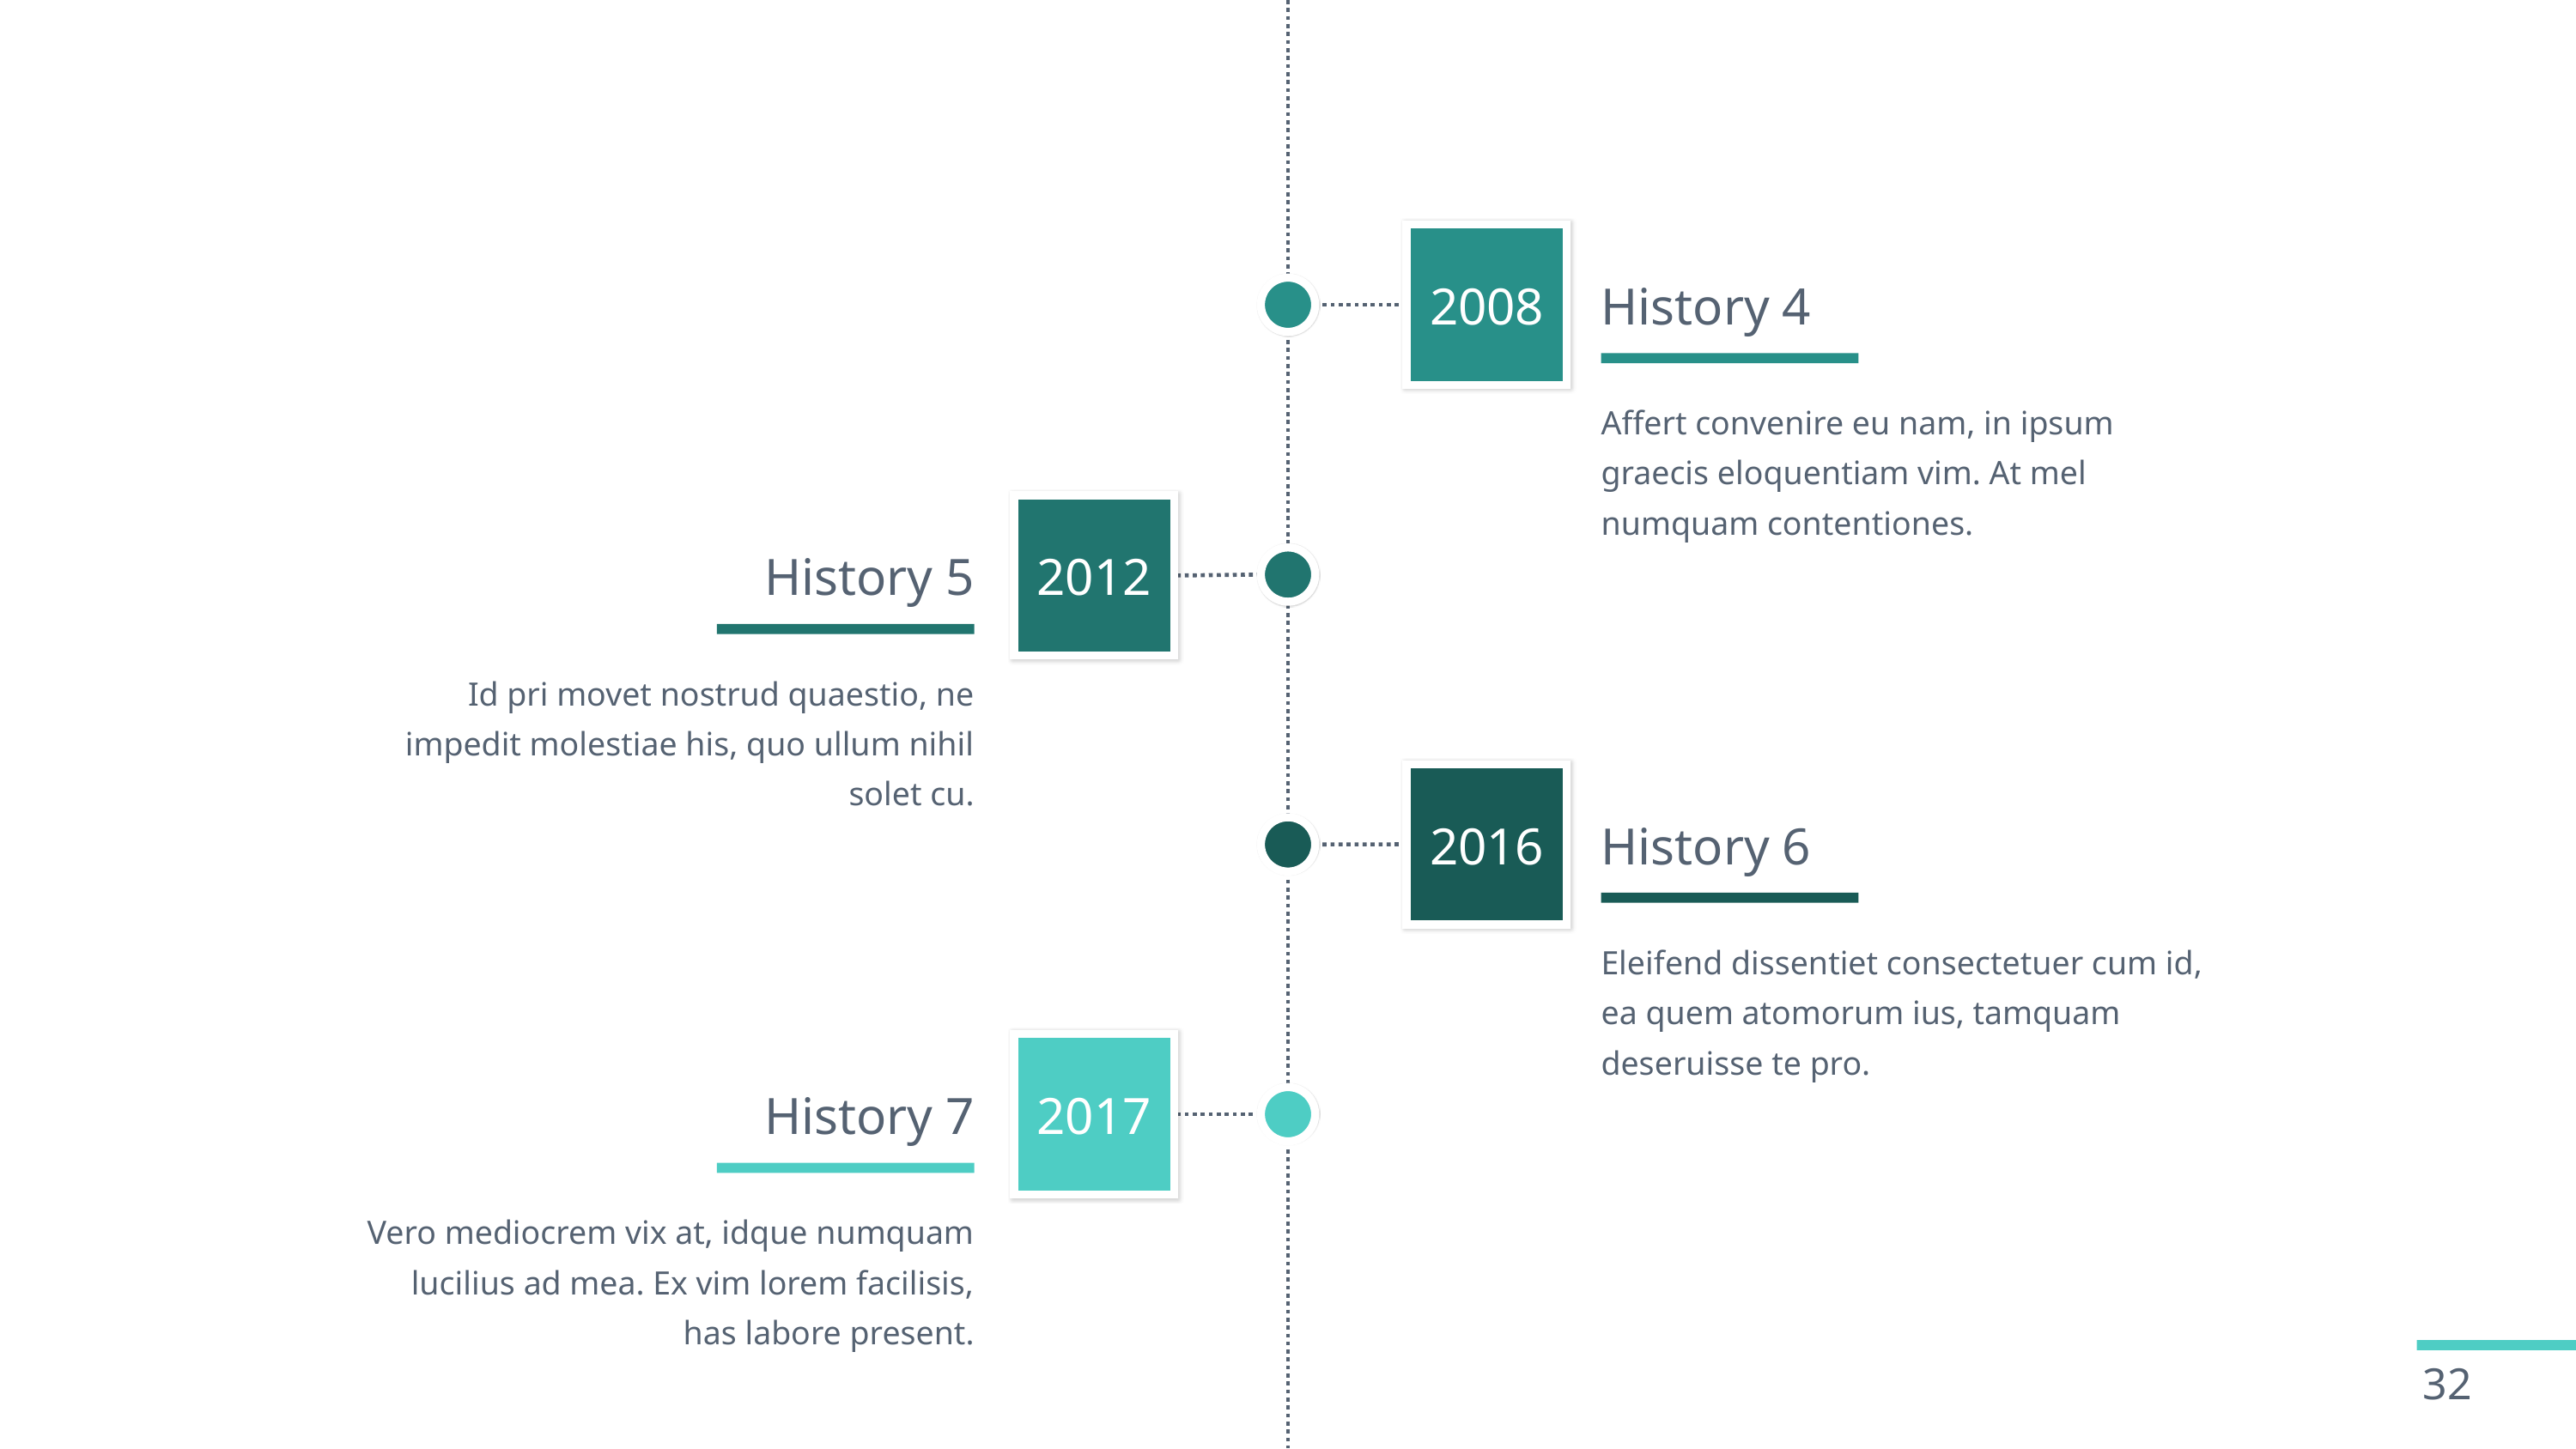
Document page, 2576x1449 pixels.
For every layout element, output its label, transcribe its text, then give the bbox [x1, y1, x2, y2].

list 2016 [1403, 791, 1570, 897]
list History 7 [337, 1061, 987, 1167]
list 2017 [1011, 1061, 1177, 1167]
list Id pri movet nostrud quaestio, ne impedit molestiae his, quo ullum nihil solet cu. [337, 655, 987, 864]
list History 4 [1588, 252, 2238, 358]
list Vero mediocrem vix at, idque numquam lucilius ad mea. Ex vim lorem facilisis, has labore present. [337, 1194, 987, 1403]
list History 6 [1588, 791, 2238, 897]
list Eleifend dissentiet consectetuer cum id, ea quem atomorum ius, tamquam deseruisse te pro. [1588, 924, 2238, 1133]
list Affert convenire eu nam, in ipsum graecis eloquentiam vim. At mel numquam contentiones. [1588, 385, 2238, 593]
list 2012 [1011, 523, 1177, 628]
list 2008 [1403, 252, 1570, 358]
slide_number 32 [2409, 1351, 2576, 1421]
list History 5 [337, 523, 987, 628]
